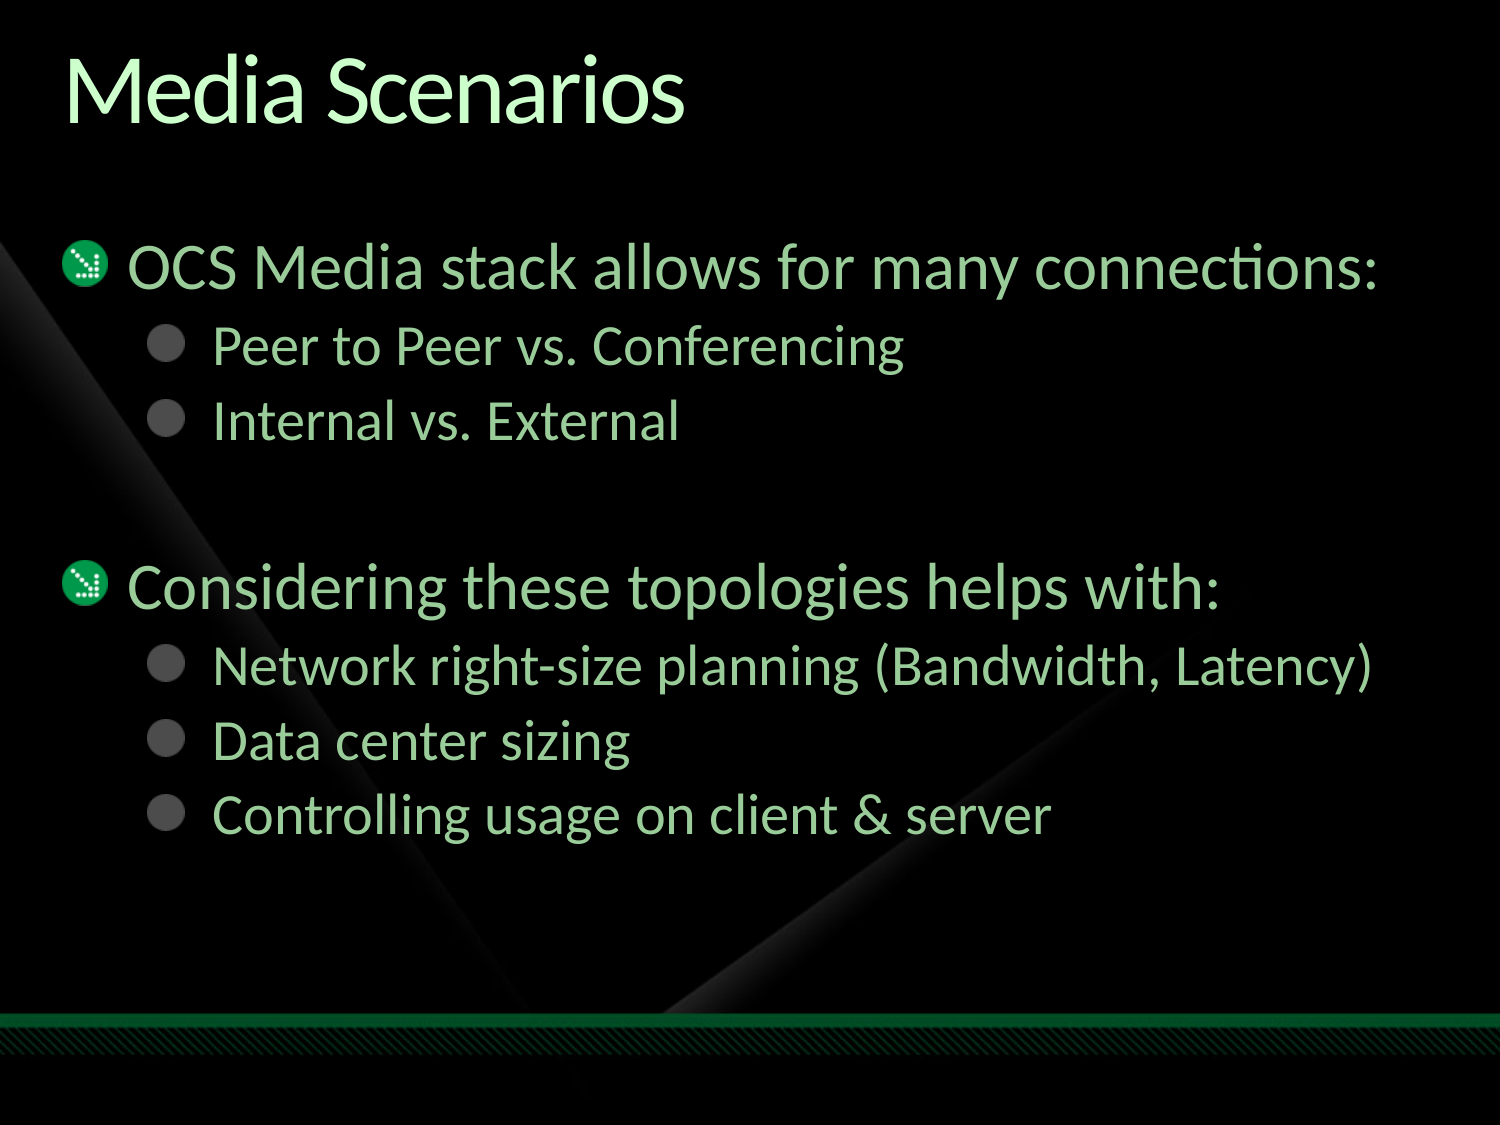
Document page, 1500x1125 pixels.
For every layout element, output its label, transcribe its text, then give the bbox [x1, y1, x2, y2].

title Media Scenarios [62, 37, 1438, 147]
list OCS Media stack allows for many connections: Peer to Peer vs. Conferencing Internal vs. External Considering these topologies helps with: Network right-size planning (Bandwidth, Latency) Data center sizing Controlling usage on client & server [62, 231, 1438, 583]
picture [0, 0, 1500, 1125]
